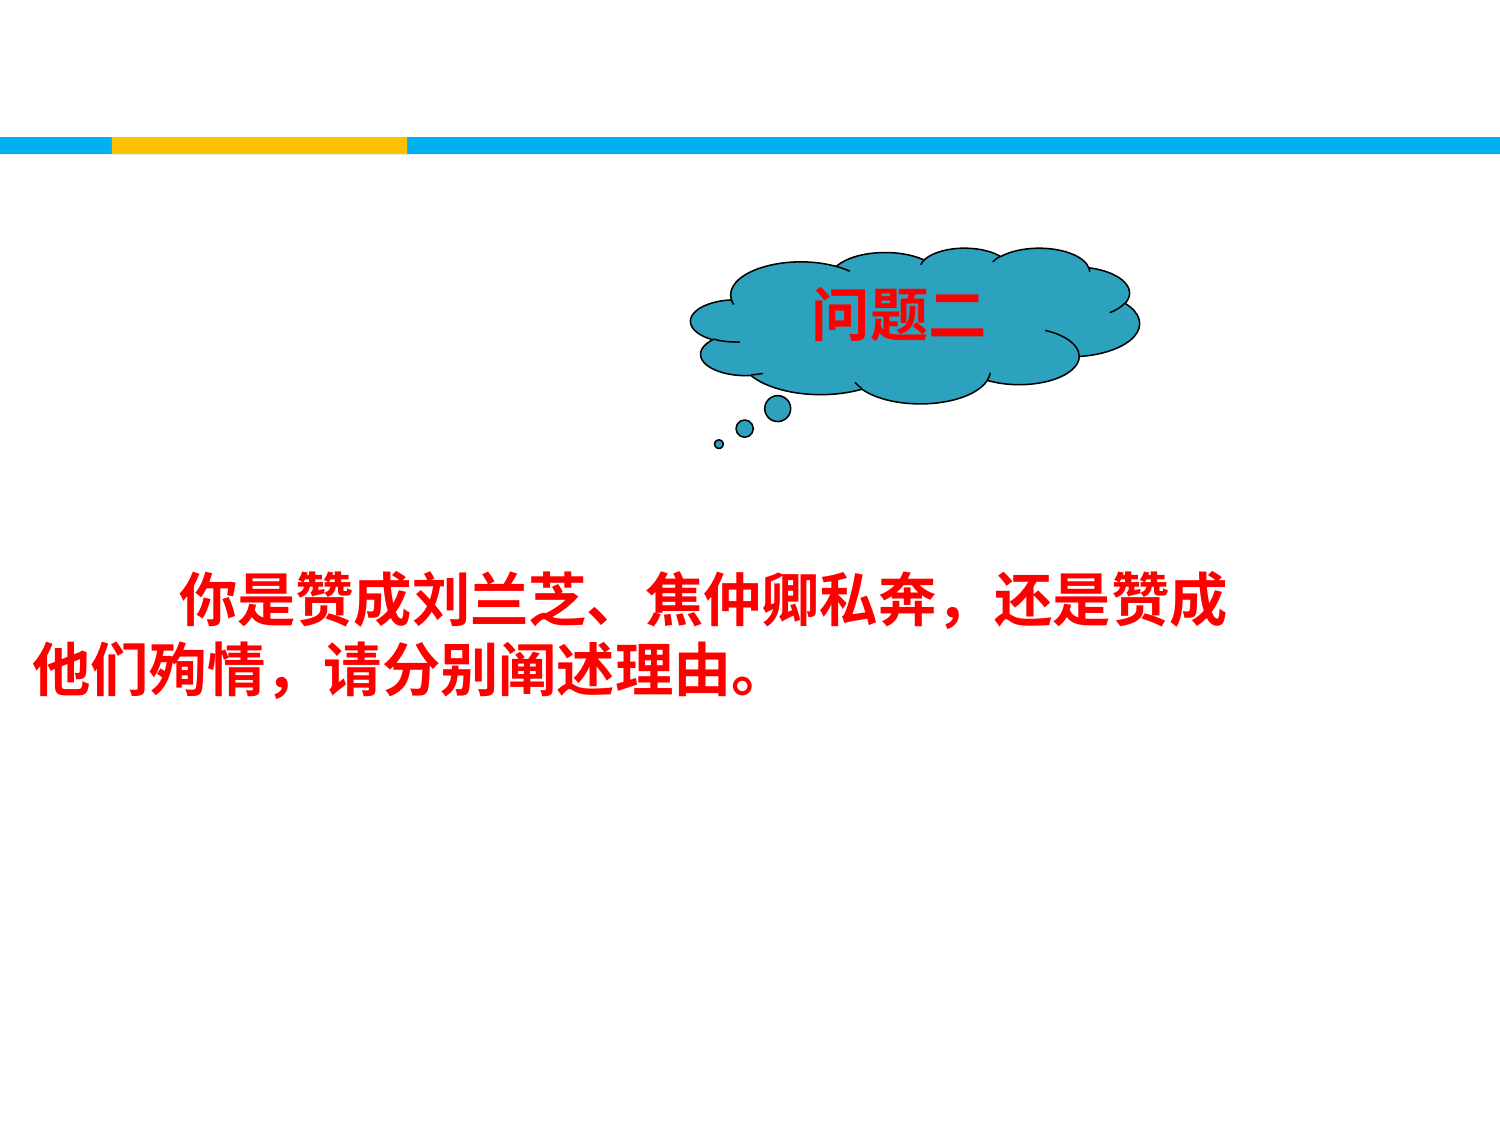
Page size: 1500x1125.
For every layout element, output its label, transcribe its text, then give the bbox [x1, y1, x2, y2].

text_box [408, 137, 1500, 155]
text_box 问题二 [690, 248, 1140, 404]
title 你是赞成刘兰芝、焦仲卿私奔，还是赞成他们殉情，请分别阐述理由。 [17, 420, 1251, 846]
text_box 问题二 [764, 395, 791, 422]
text_box [0, 137, 111, 155]
text_box 问题二 [714, 439, 724, 449]
text_box [111, 137, 408, 155]
text_box 问题二 [736, 420, 754, 438]
